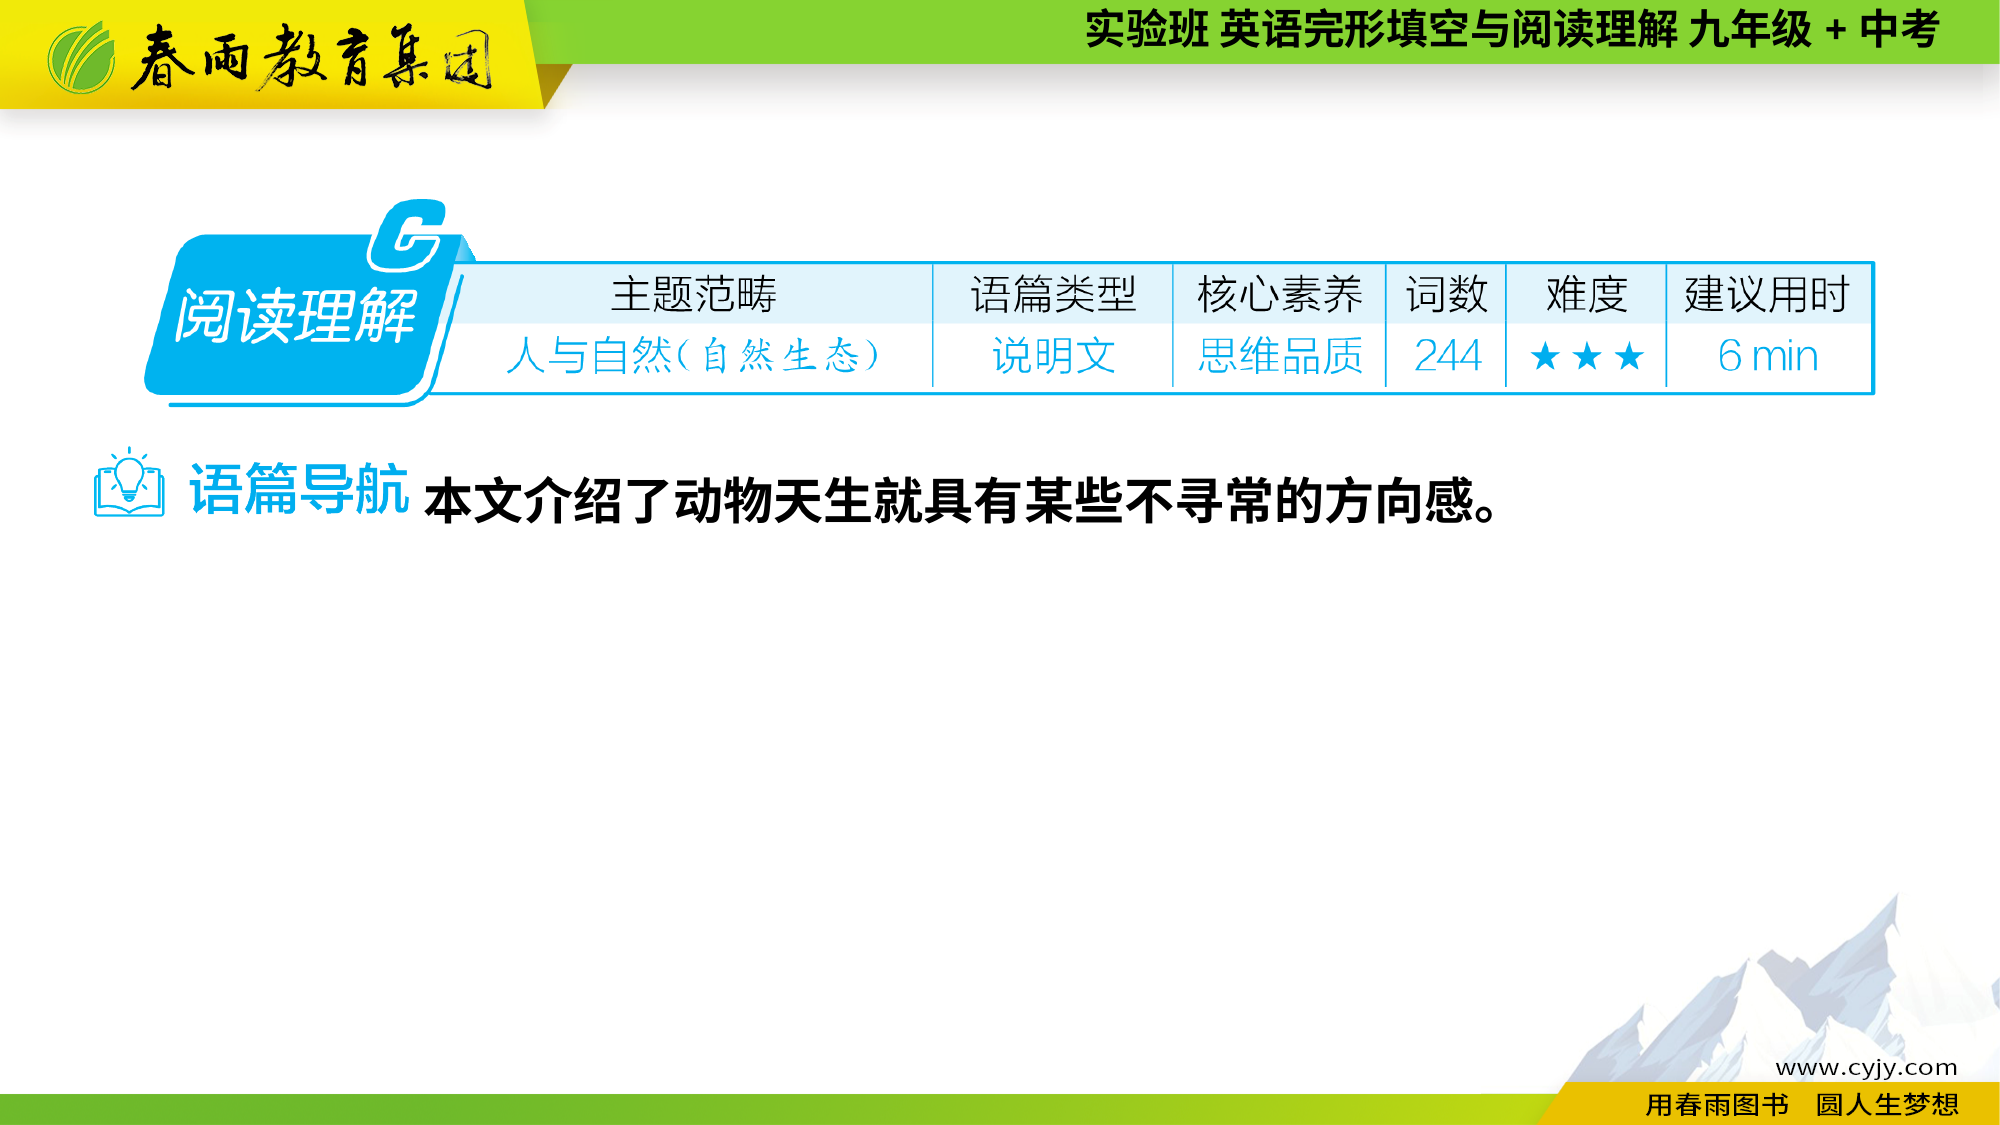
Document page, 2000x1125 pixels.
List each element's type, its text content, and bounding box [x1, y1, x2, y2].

list 本文介绍了动物天生就具有某些不寻常的方向感。 [59, 432, 1944, 528]
picture [0, 0, 2000, 1125]
